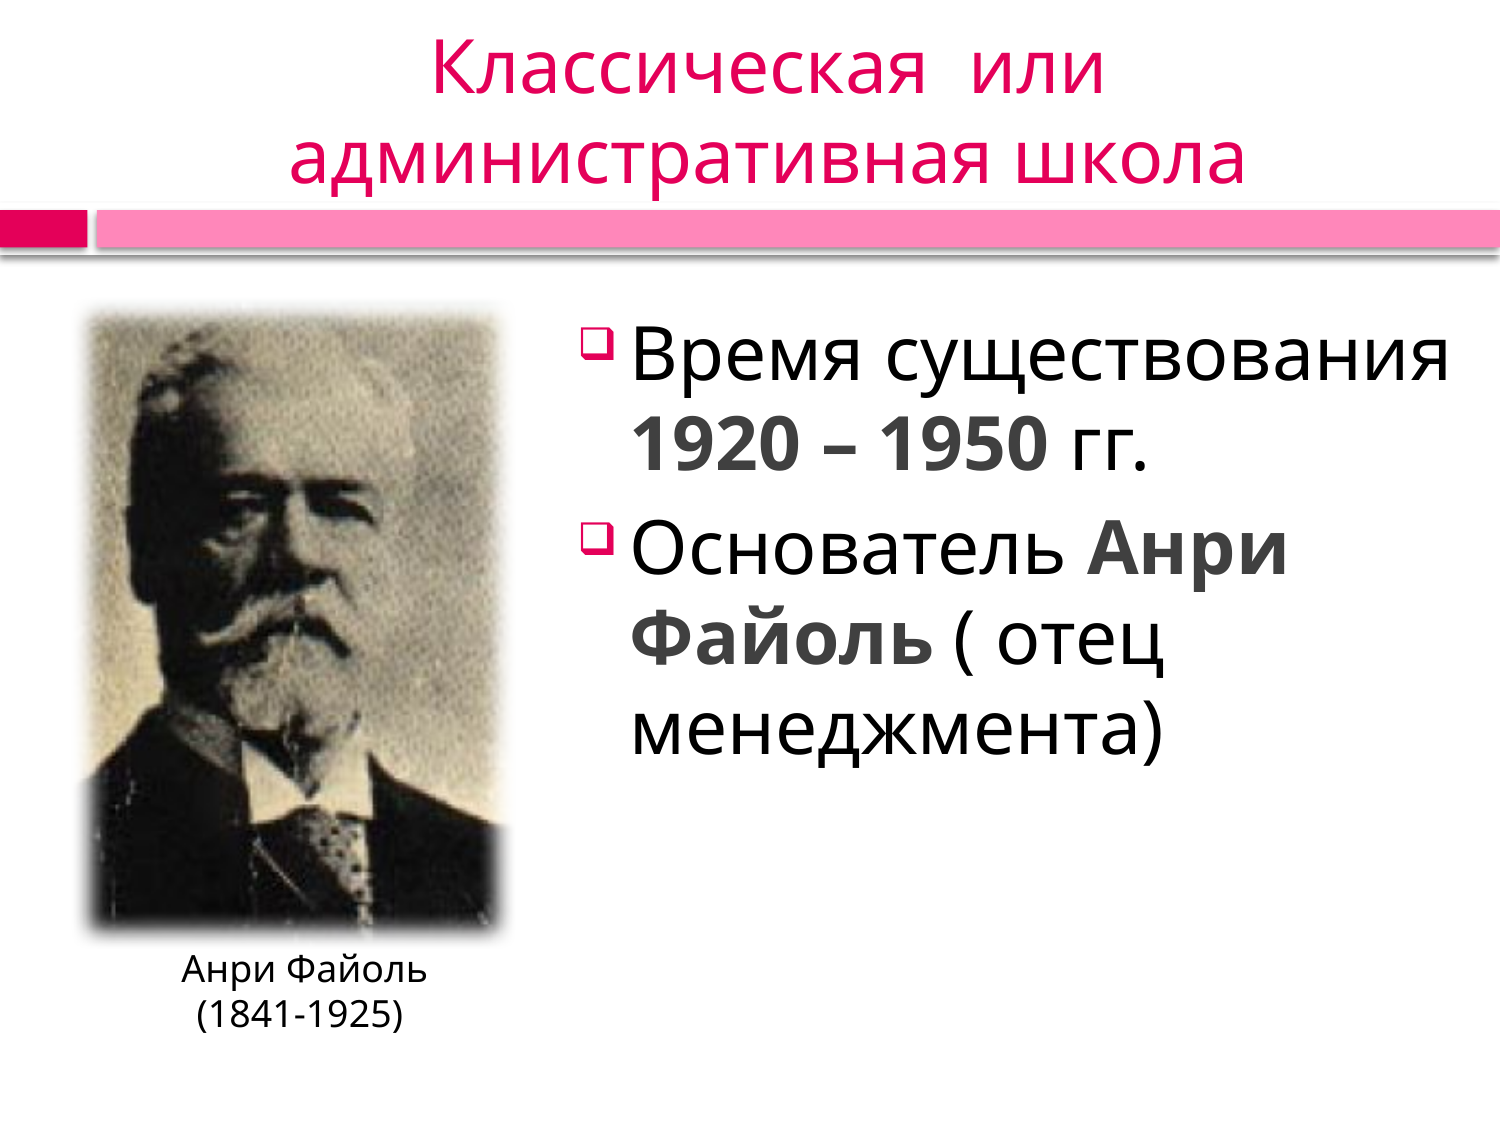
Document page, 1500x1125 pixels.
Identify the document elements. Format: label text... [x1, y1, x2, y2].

list Время существования 1920 – 1950 гг. Основатель Анри Файоль ( отец менеджмента) [562, 297, 1477, 850]
title Классическая или административная школа [100, 71, 1438, 235]
text_box Анри Файоль (1841-1925) [82, 937, 528, 1043]
picture [70, 295, 516, 950]
